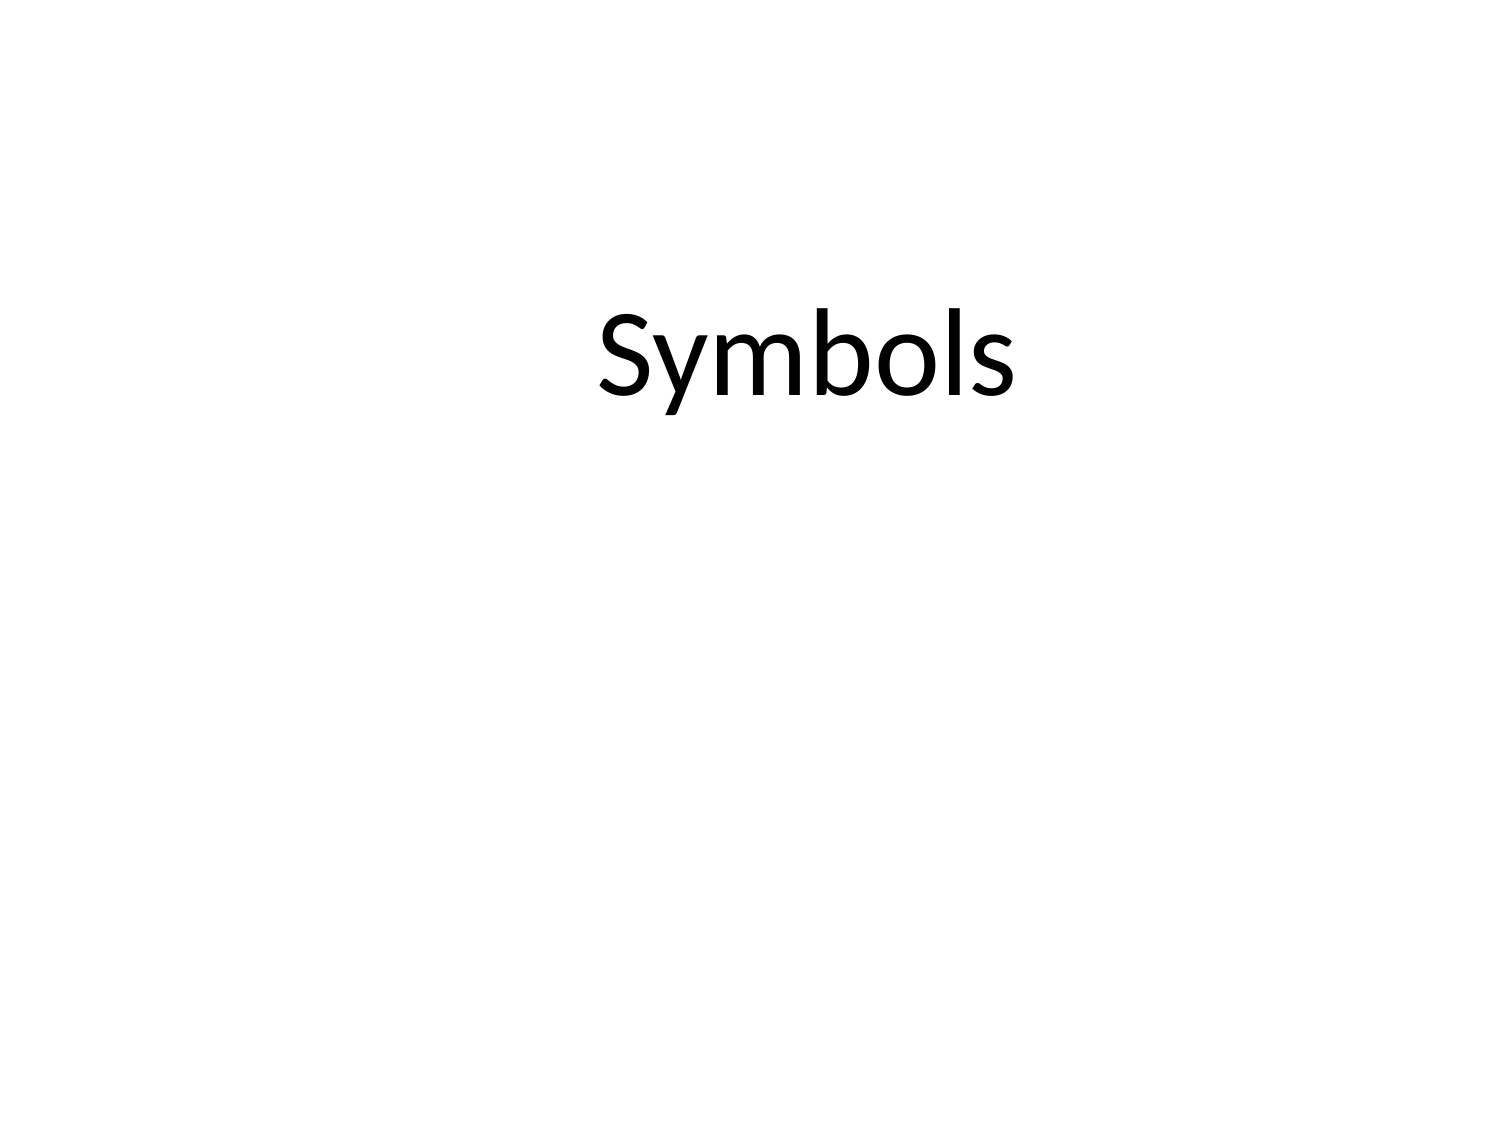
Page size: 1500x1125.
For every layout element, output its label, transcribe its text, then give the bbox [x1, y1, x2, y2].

list Symbols [75, 262, 1425, 1005]
